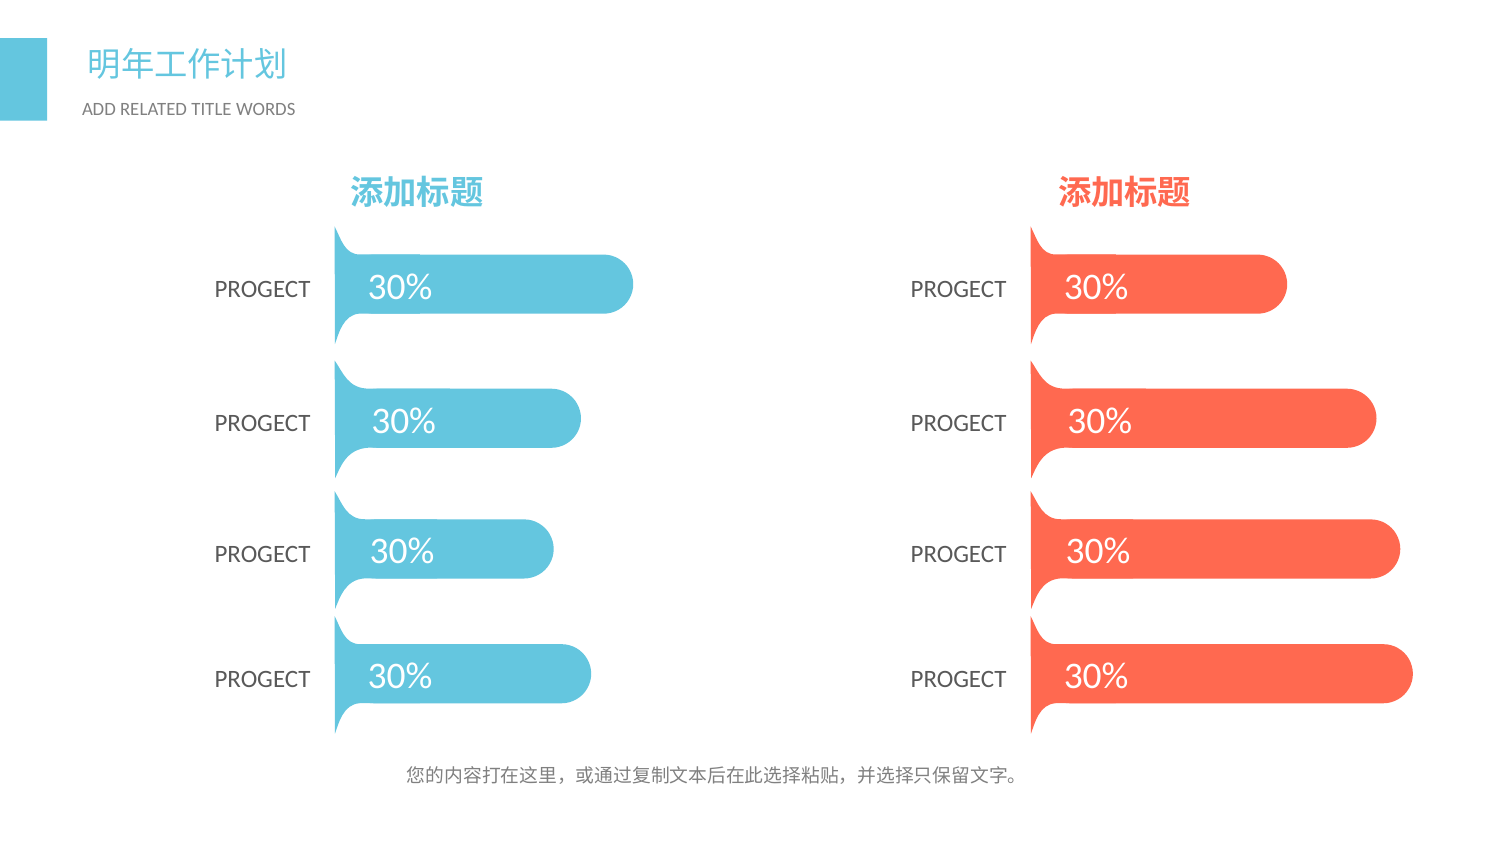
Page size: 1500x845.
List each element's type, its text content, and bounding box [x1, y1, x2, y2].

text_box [1030, 615, 1414, 734]
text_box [334, 360, 582, 479]
text_box PROGECT [203, 656, 323, 698]
text_box 添加标题 [339, 165, 495, 217]
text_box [1030, 226, 1288, 345]
text_box PROGECT [899, 401, 1019, 443]
text_box PROGECT [899, 267, 1019, 309]
text_box 您的内容打在这里，或通过复制文本后在此选择粘贴，并选择只保留文字。 [395, 758, 1221, 793]
text_box PROGECT [899, 656, 1019, 698]
text_box PROGECT [203, 532, 323, 574]
text_box 添加标题 [1046, 165, 1203, 217]
text_box PROGECT [203, 267, 323, 309]
text_box PROGECT [203, 401, 323, 443]
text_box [334, 226, 634, 345]
text_box PROGECT [899, 532, 1019, 574]
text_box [1030, 360, 1377, 479]
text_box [334, 615, 592, 734]
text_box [1030, 490, 1401, 610]
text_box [334, 490, 554, 610]
